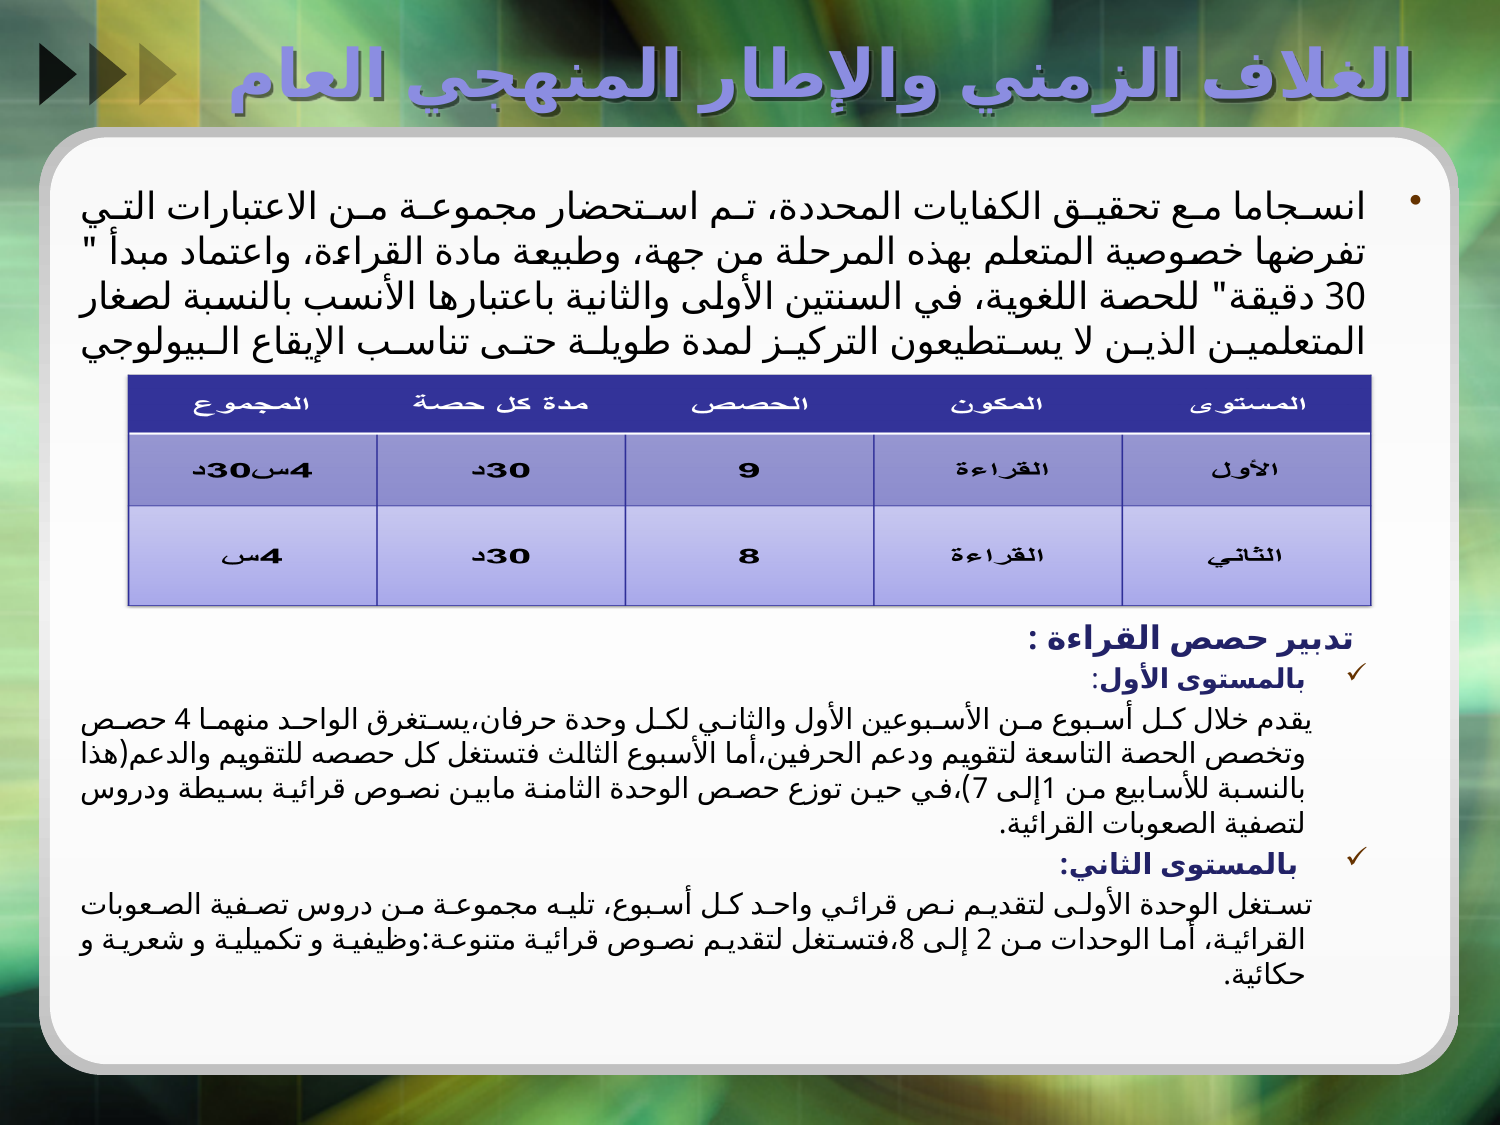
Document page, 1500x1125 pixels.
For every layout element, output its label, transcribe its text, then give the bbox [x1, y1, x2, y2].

list انسجاما مع تحقيق الكفايات المحددة، تم استحضار مجموعة من الاعتبارات التي تفرضها خصوصية المتعلم بهذه المرحلة من جهة، وطبيعة مادة القراءة، واعتماد مبدأ " 30 دقيقة" للحصة اللغوية، في السنتين الأولى والثانية باعتبارها الأنسب بالنسبة لصغار المتعلمين الذين لا يستطيعون التركيز لمدة طويلة حتى تناسب الإيقاع البيولوجي لوثيرة التعلم. [64, 174, 1438, 1038]
text_box تدبير حصص القراءة : بالمستوى الأول: يقدم خلال كل أسبوع من الأسبوعين الأول والثاني لكل وحدة حرفان،يستغرق الواحد منهما 4 حصص وتخصص الحصة التاسعة لتقويم ودعم الحرفين،أما الأسبوع الثالث فتستغل كل حصصه للتقويم والدعم(هذا بالنسبة للأسابيع من 1إلى 7)،في حين توزع حصص الوحدة الثامنة مابين نصوص قرائية بسيطة ودروس لتصفية الصعوبات القرائية. بالمستوى الثاني: تستغل الوحدة الأولى لتقديم نص قرائي واحد كل أسبوع، تليه مجموعة من دروس تصفية الصعوبات القرائية، أما الوحدات من 2 إلى 8،فتستغل لتقديم نصوص قرائية متنوعة:وظيفية و تكميلية و شعرية و حكائية. [64, 609, 1370, 1005]
picture [0, 0, 1500, 1125]
title الغلاف الزمني والإطار المنهجي العام [212, 24, 1463, 118]
